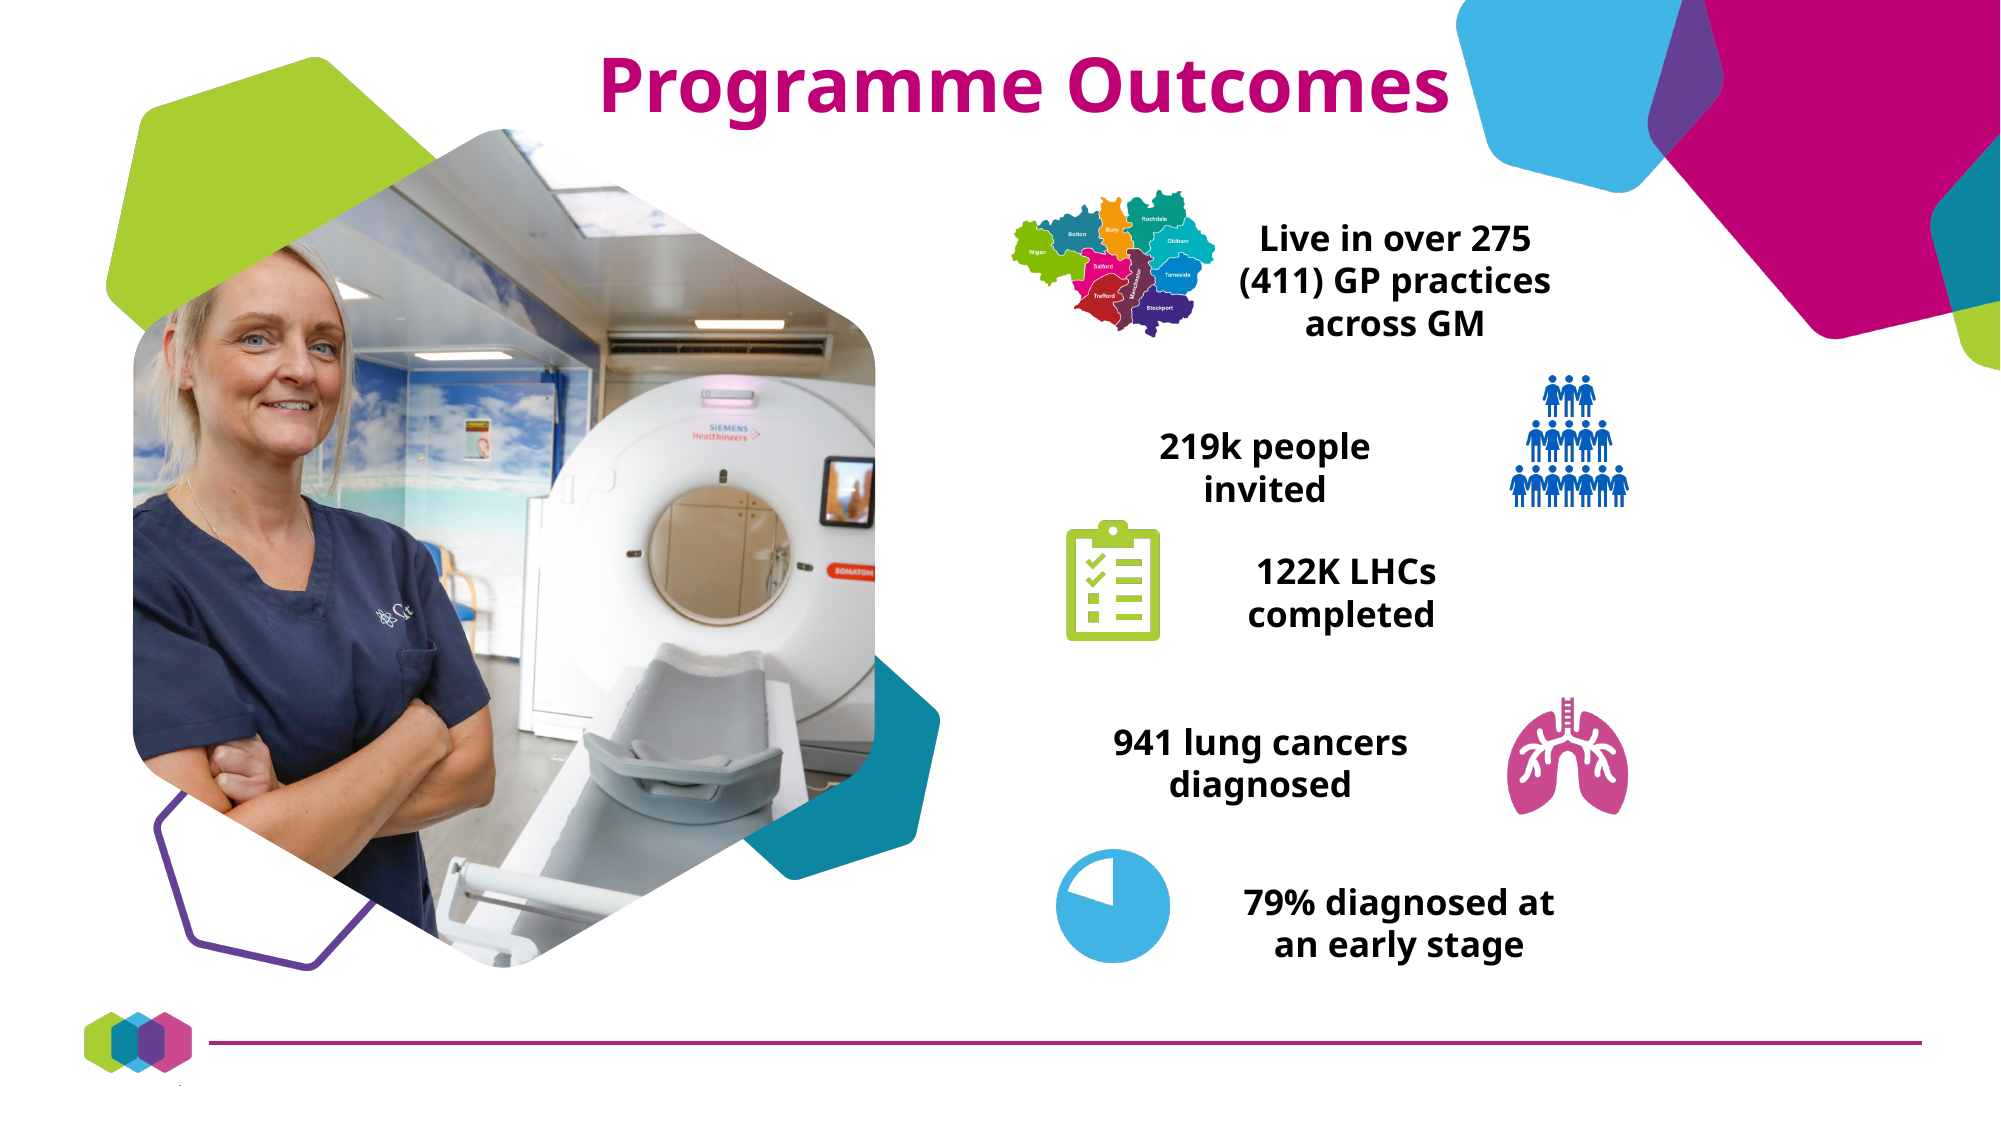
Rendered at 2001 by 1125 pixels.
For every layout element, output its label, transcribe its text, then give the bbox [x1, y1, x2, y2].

picture [1325, 0, 2001, 513]
picture [1041, 834, 1185, 979]
picture [1041, 508, 1185, 653]
picture [37, 1012, 240, 1086]
picture [106, 57, 940, 971]
text_box 122K LHCs completed [1196, 541, 1496, 642]
picture [1495, 683, 1640, 828]
picture [999, 182, 1228, 339]
list Programme Outcomes [582, 28, 1483, 166]
text_box Live in over 275 (411) GP practices across GM [1223, 208, 1568, 351]
text_box 219k people invited [1093, 416, 1438, 517]
text_box 941 lung cancers diagnosed [1073, 712, 1458, 813]
text_box 79% diagnosed at an early stage [1215, 872, 1584, 972]
